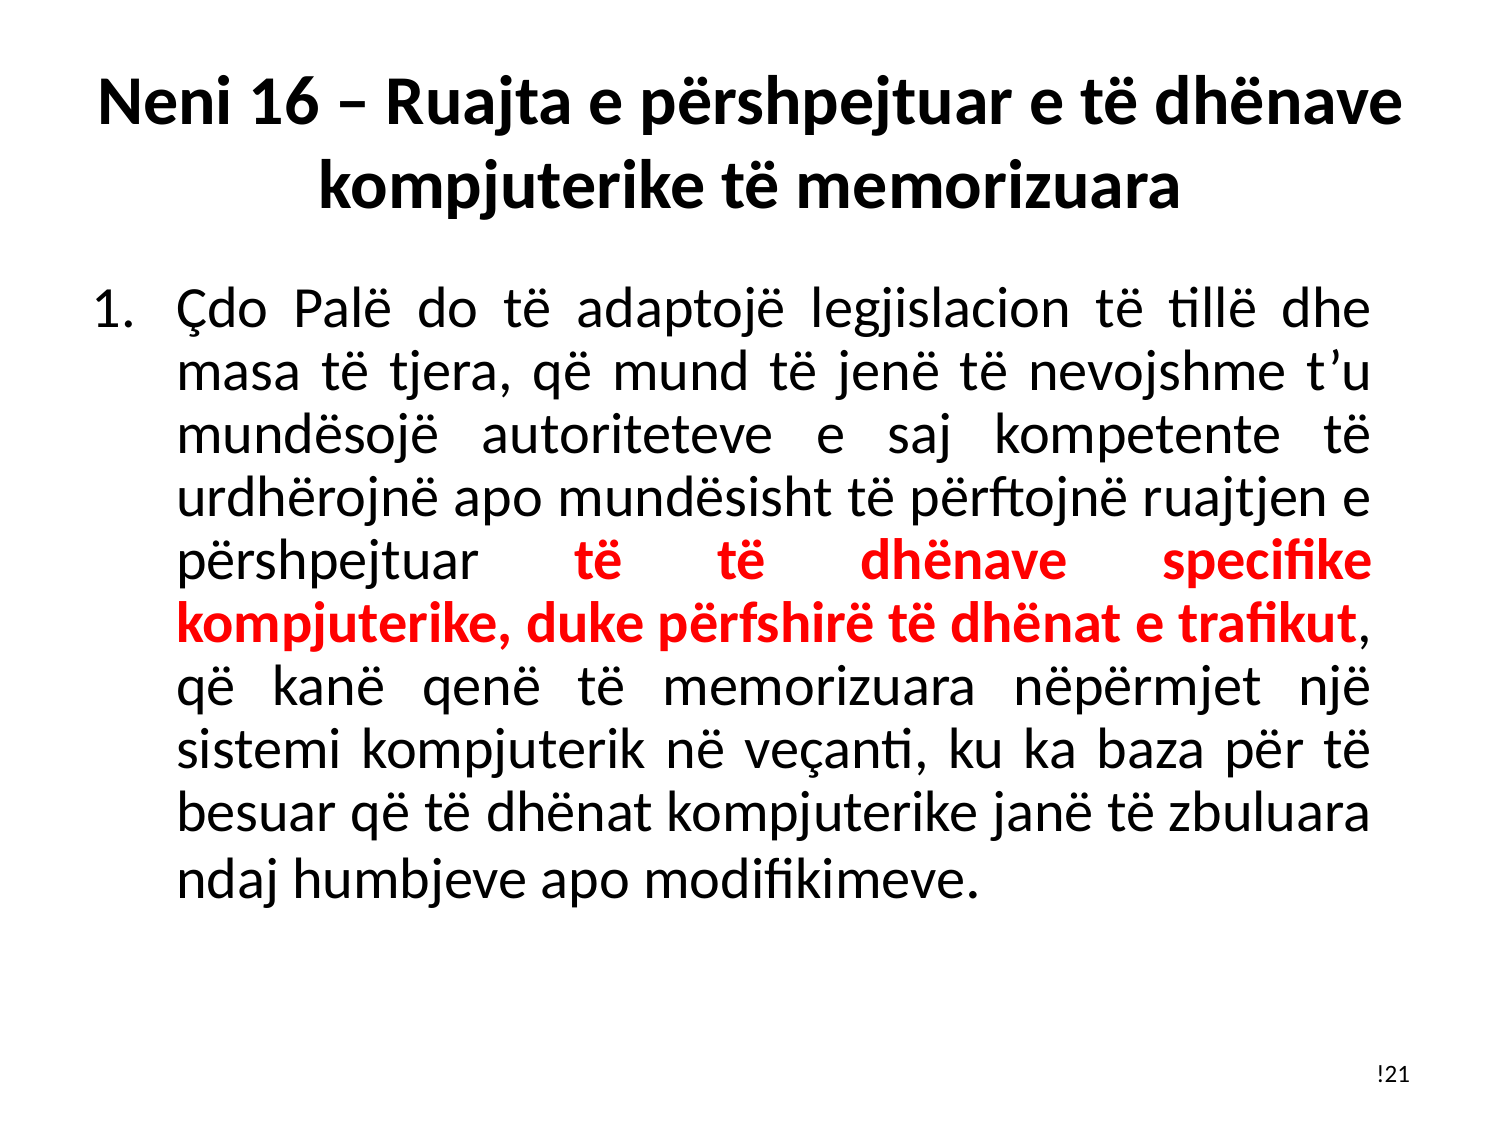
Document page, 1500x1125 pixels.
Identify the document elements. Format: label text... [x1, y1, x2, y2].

slide_number !21 [1074, 1042, 1425, 1103]
list Çdo Palë do të adaptojë legjislacion të tillë dhe masa të tjera, që mund të jenë të nevojshme t’u mundësojë autoriteteve e saj kompetente të urdhërojnë apo mundësisht të përftojnë ruajtjen e përshpejtuar të të dhënave specifike kompjuterike, duke përfshirë të dhënat e trafikut, që kanë qenë të memorizuara nëpërmjet një sistemi kompjuterik në veçanti, ku ka baza për të besuar që të dhënat kompjuterike janë të zbuluara ndaj humbjeve apo modifikimeve. [76, 269, 1388, 1002]
title Neni 16 – Ruajta e përshpejtuar e të dhënave kompjuterike të memorizuara [76, 44, 1426, 232]
